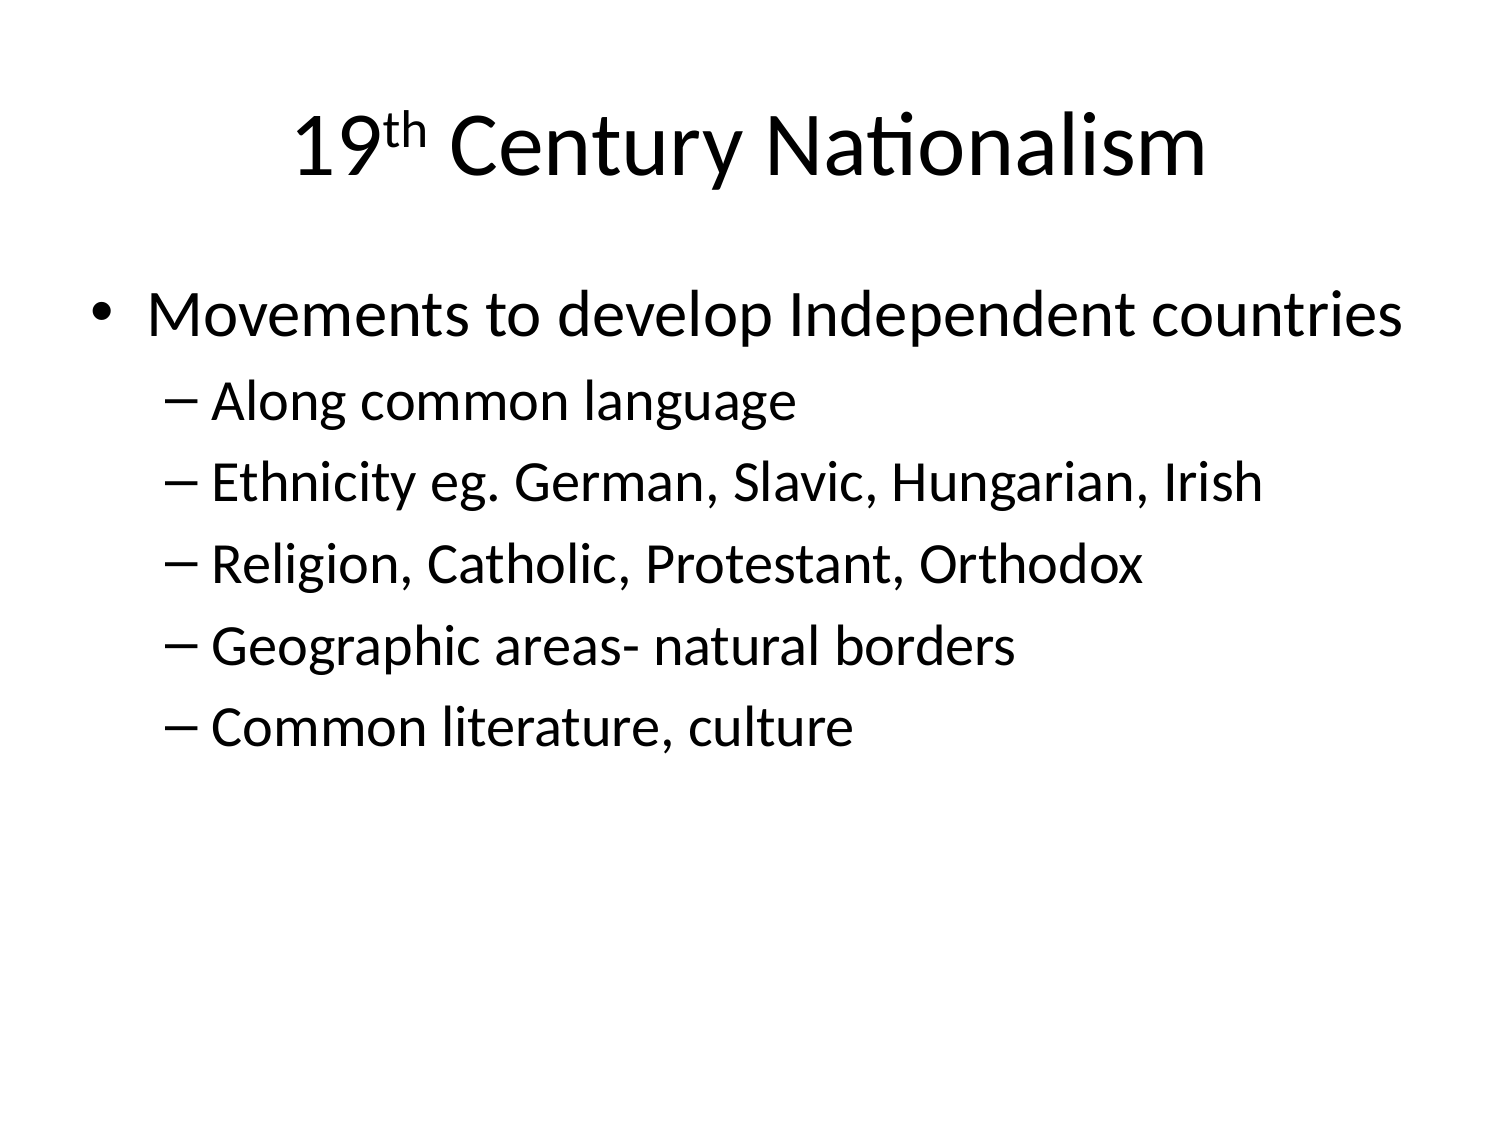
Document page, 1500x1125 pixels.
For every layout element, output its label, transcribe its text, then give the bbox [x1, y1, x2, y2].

title 19th Century Nationalism [75, 45, 1425, 233]
list Movements to develop Independent countries Along common language Ethnicity eg. German, Slavic, Hungarian, Irish Religion, Catholic, Protestant, Orthodox Geographic areas- natural borders Common literature, culture [75, 262, 1425, 1005]
